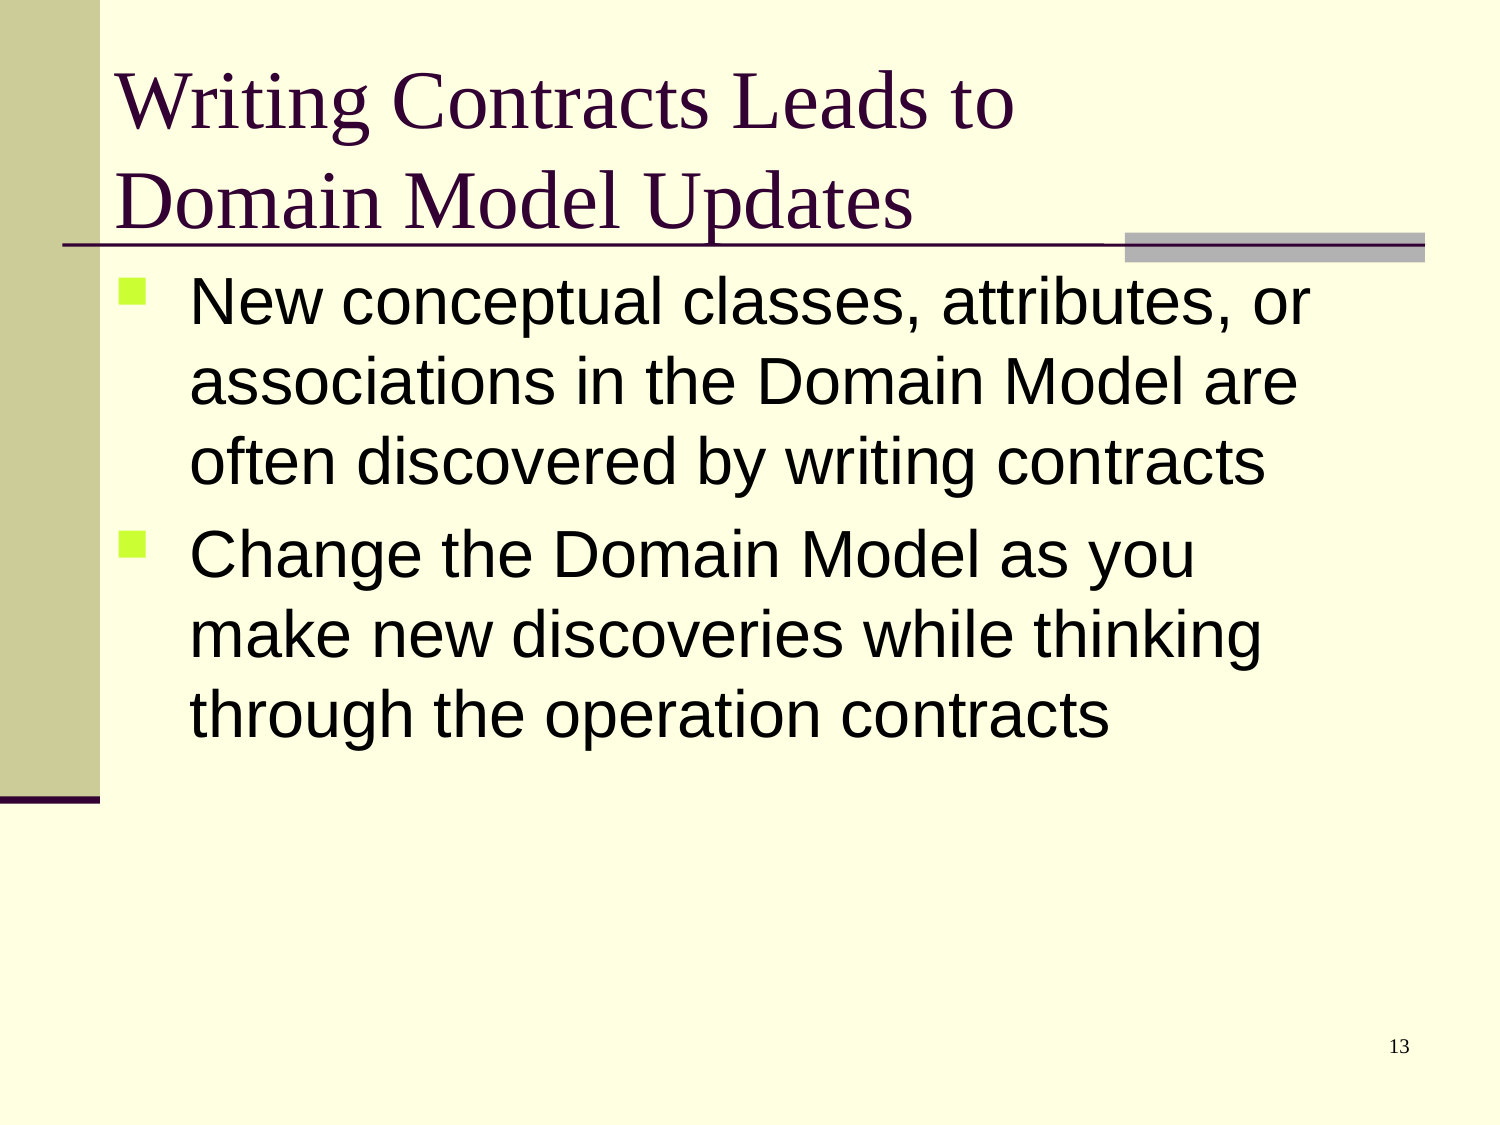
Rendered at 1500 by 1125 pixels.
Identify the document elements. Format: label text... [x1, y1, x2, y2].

list New conceptual classes, attributes, or associations in the Domain Model are often discovered by writing contracts Change the Domain Model as you make new discoveries while thinking through the operation contracts [99, 249, 1376, 994]
title Writing Contracts Leads to Domain Model Updates [99, 37, 1299, 249]
slide_number 13 [1112, 1024, 1426, 1101]
